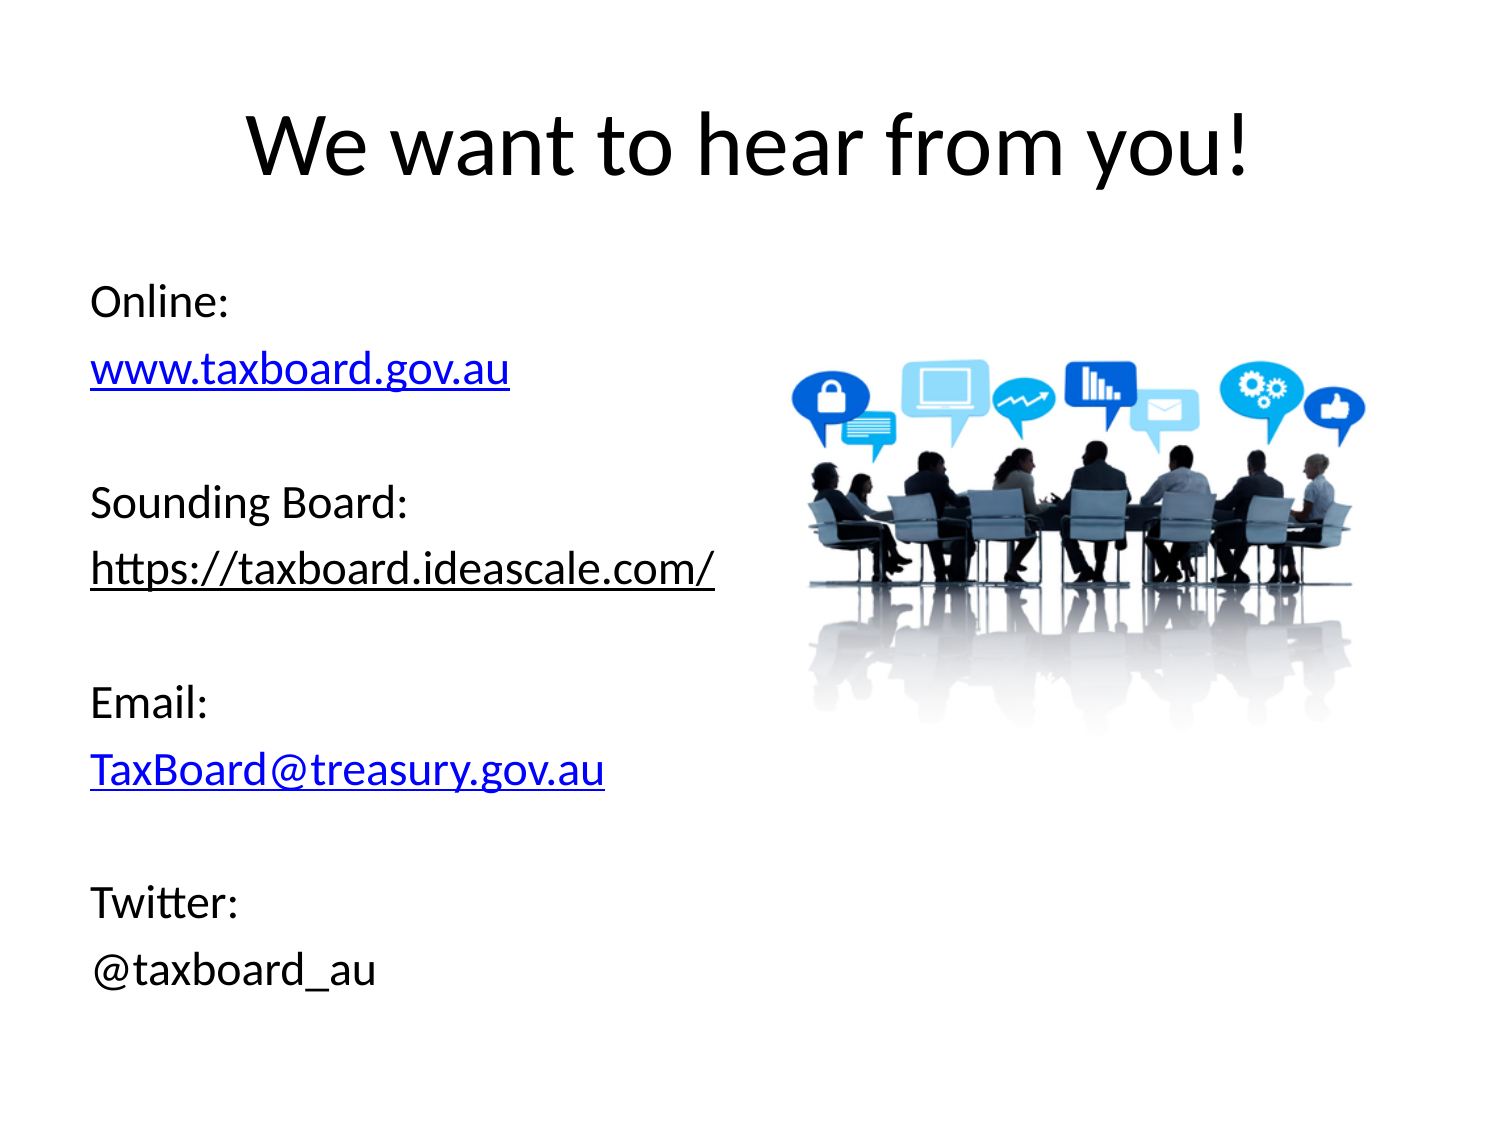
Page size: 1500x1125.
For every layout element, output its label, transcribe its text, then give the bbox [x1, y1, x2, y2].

picture [748, 278, 1406, 764]
title We want to hear from you! [75, 45, 1425, 233]
list Online: www.taxboard.gov.au Sounding Board: https://taxboard.ideascale.com/ Email: TaxBoard@treasury.gov.au Twitter: @taxboard_au [75, 262, 904, 1005]
